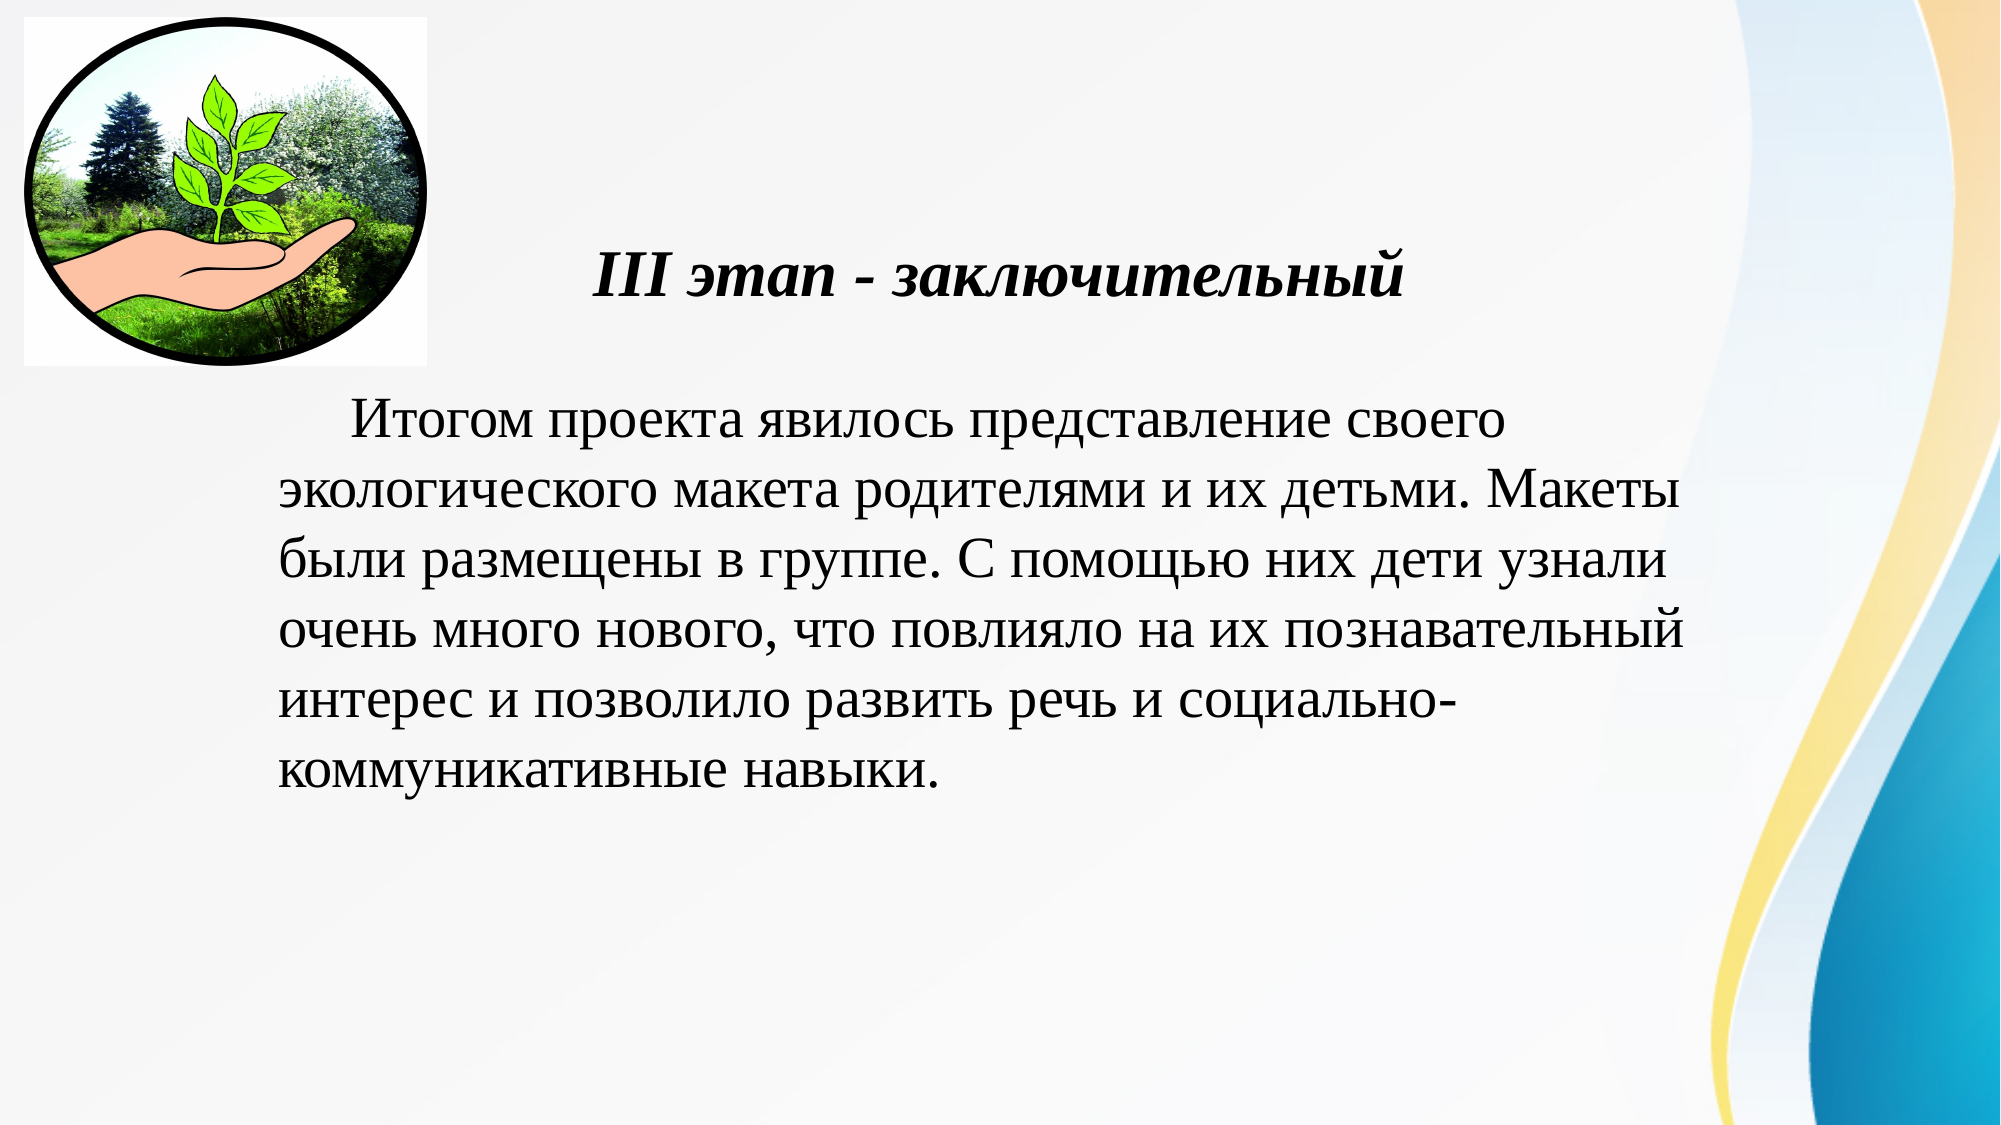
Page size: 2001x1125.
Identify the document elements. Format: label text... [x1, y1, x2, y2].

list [24, 17, 427, 366]
picture [0, 0, 2001, 1125]
text_box III этап - заключительный Итогом проекта явилось представление своего экологического макета родителями и их детьми. Макеты были размещены в группе. С помощью них дети узнали очень много нового, что повлияло на их познавательный интерес и позволило развить речь и социально-коммуникативные навыки. [263, 0, 1737, 807]
